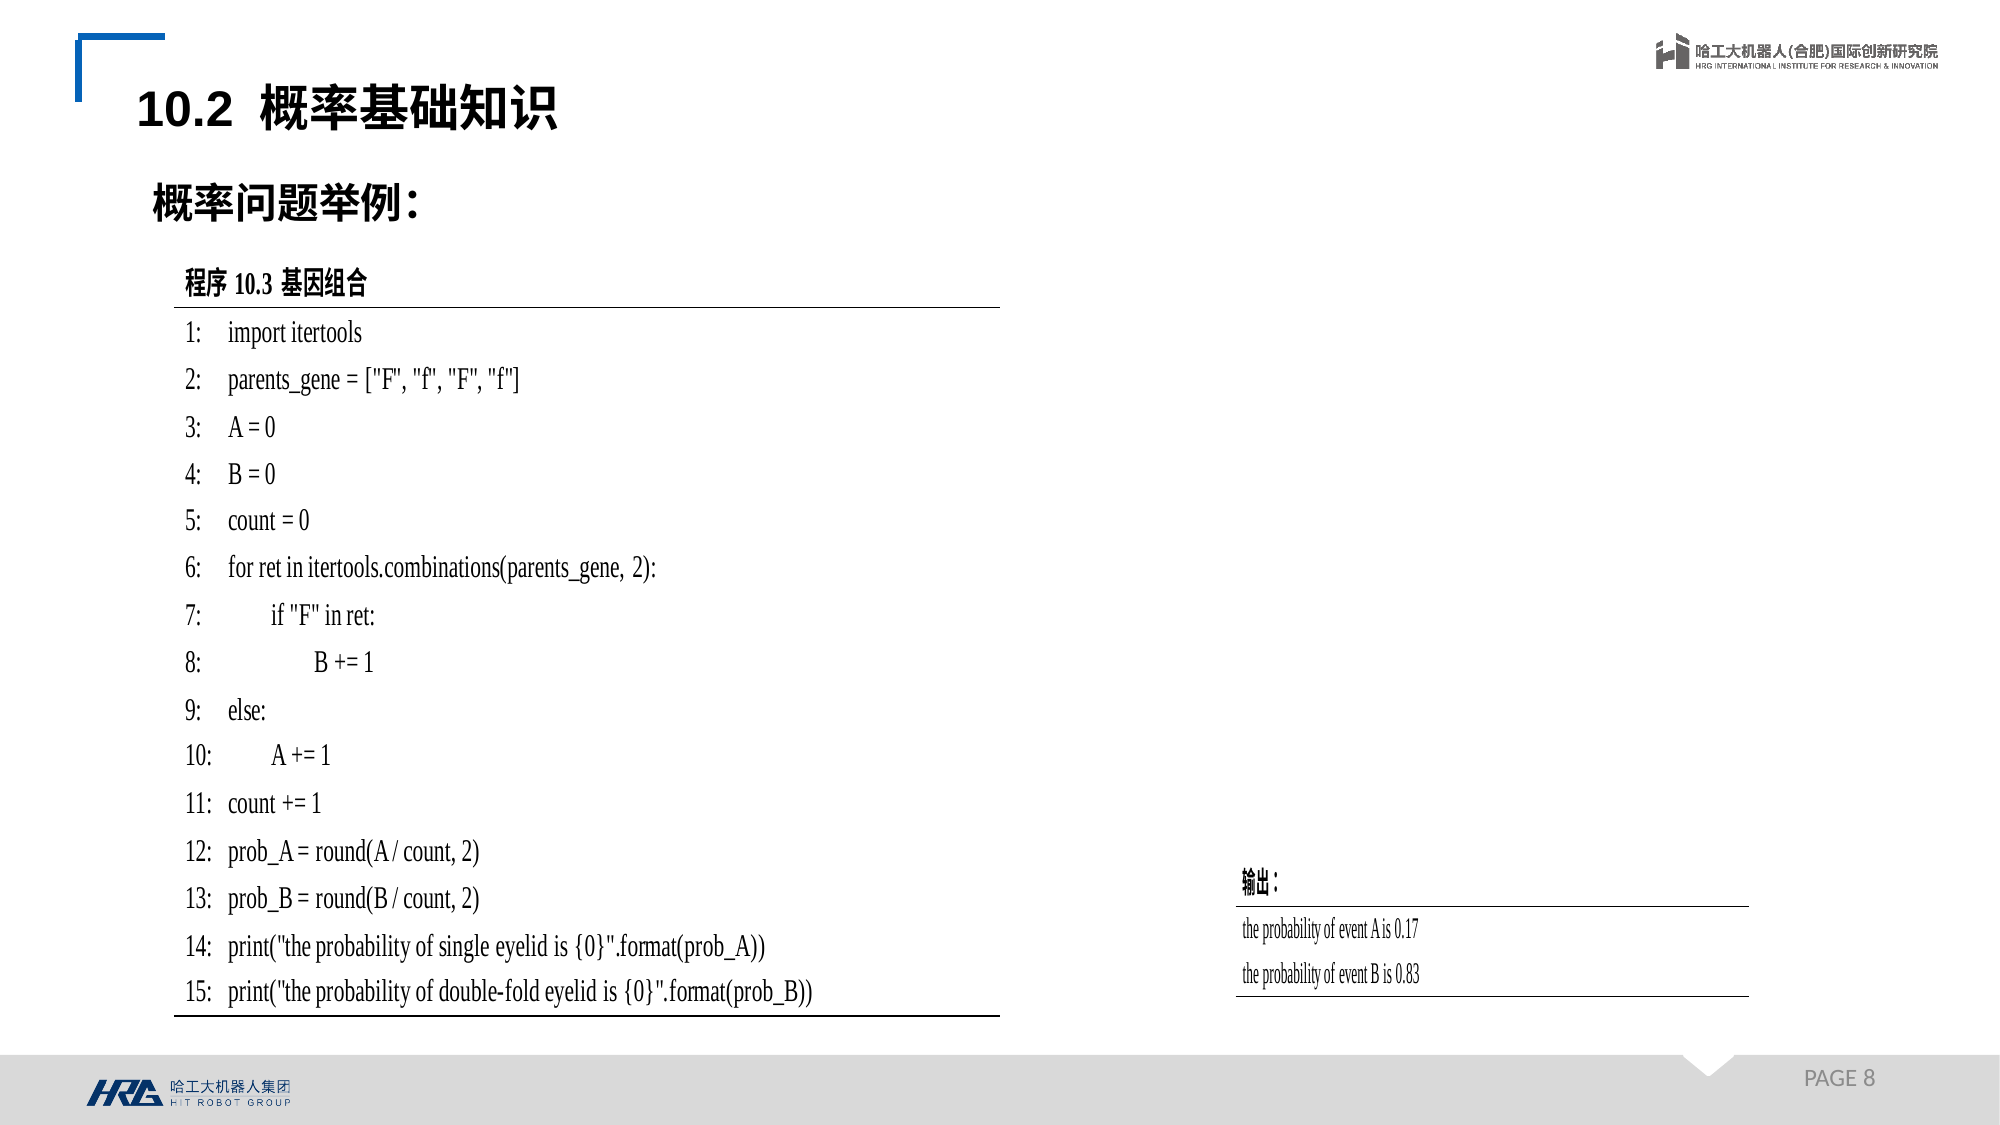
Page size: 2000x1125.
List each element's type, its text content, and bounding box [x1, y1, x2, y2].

text_box 10.2 概率基础知识 [121, 38, 799, 144]
picture [86, 1079, 290, 1106]
picture [1610, 1, 1977, 177]
text_box 概率问题举例： [137, 144, 1866, 235]
picture [137, 235, 1883, 1069]
